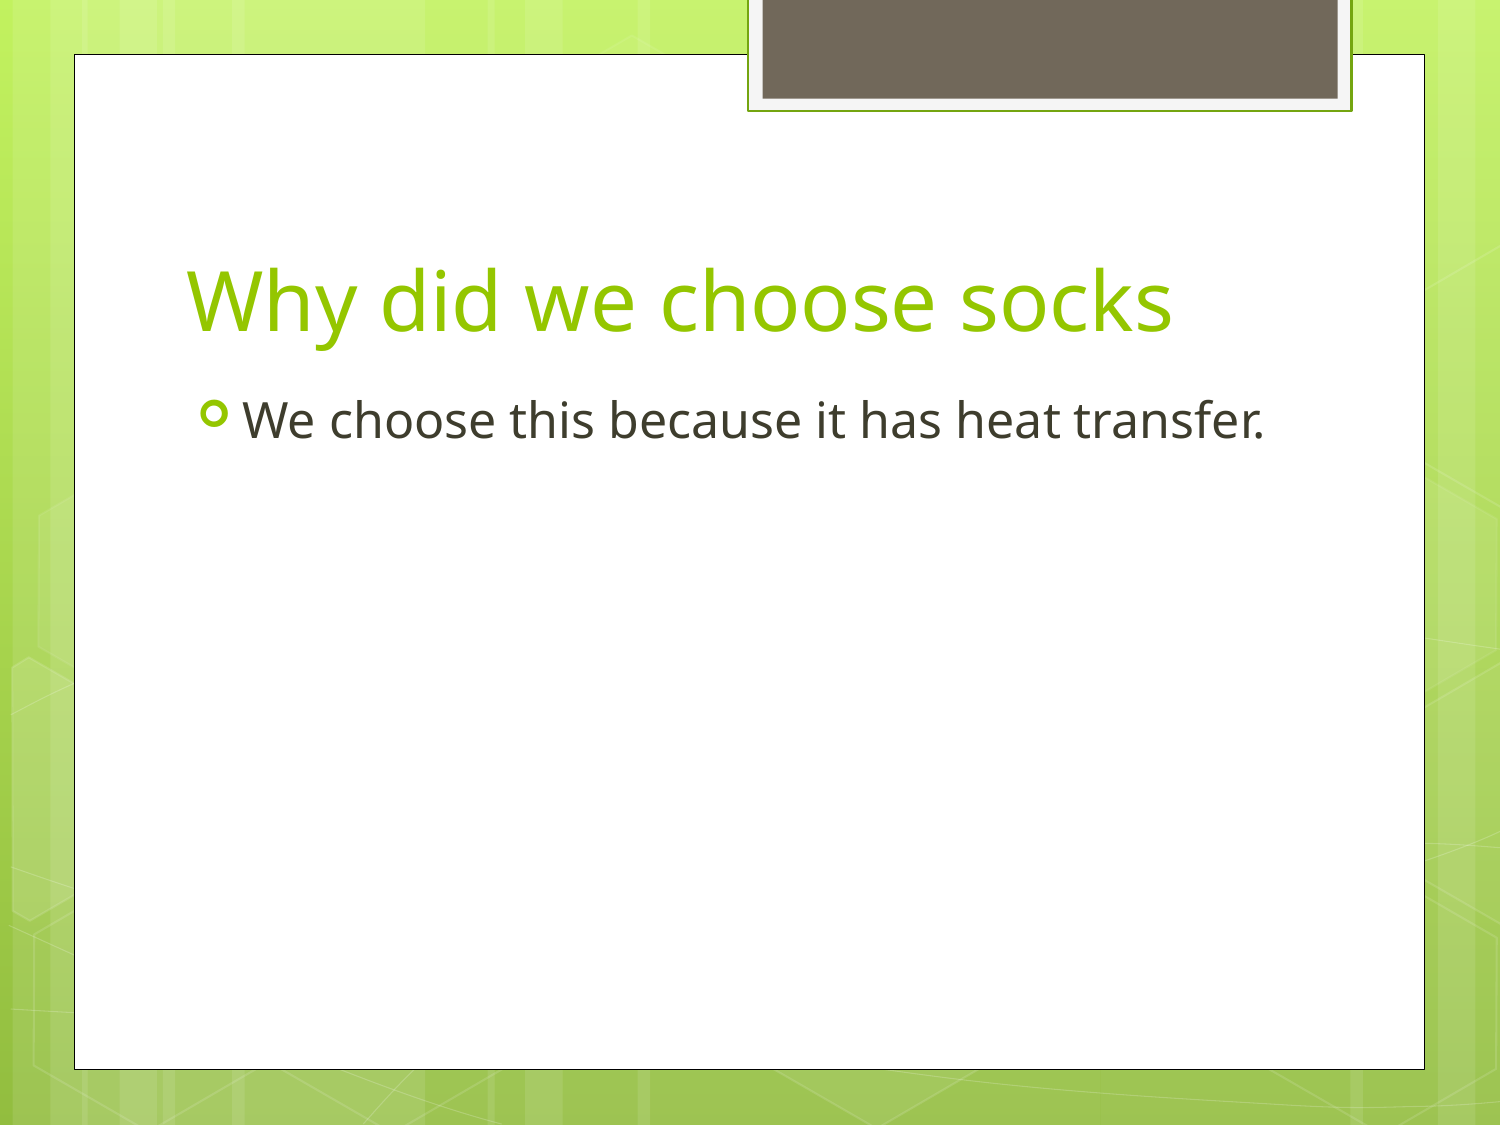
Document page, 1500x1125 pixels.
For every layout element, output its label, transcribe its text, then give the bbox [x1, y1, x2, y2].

list We choose this because it has heat transfer. [171, 381, 1283, 957]
title Why did we choose socks [171, 168, 1324, 357]
